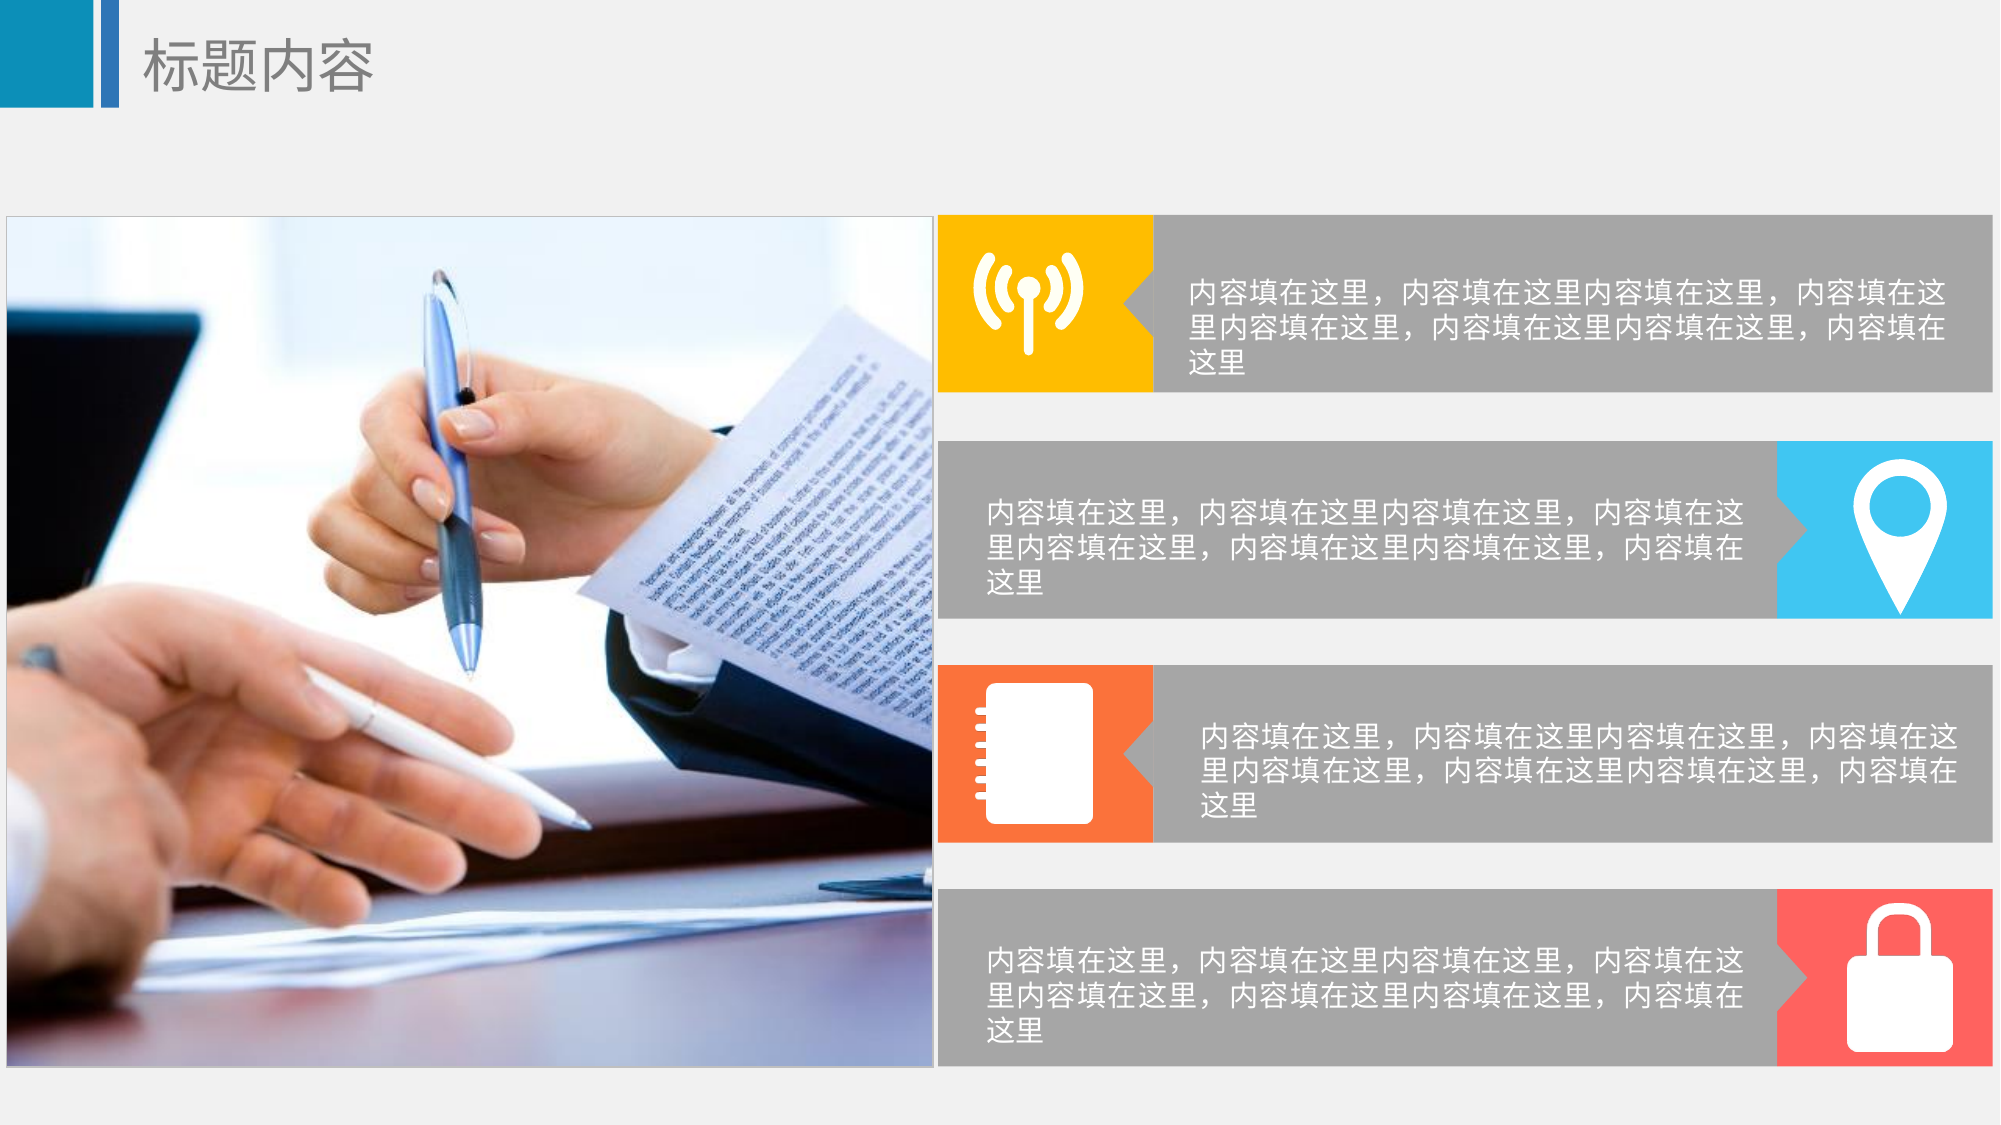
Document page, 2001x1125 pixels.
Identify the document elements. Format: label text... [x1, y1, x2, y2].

picture [1847, 903, 1952, 1053]
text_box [937, 441, 1993, 619]
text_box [937, 214, 1993, 393]
text_box 标题内容 [127, 21, 442, 107]
text_box [0, 0, 94, 108]
text_box [101, 0, 119, 108]
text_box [937, 665, 1993, 843]
picture [7, 217, 933, 1067]
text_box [937, 889, 1993, 1067]
